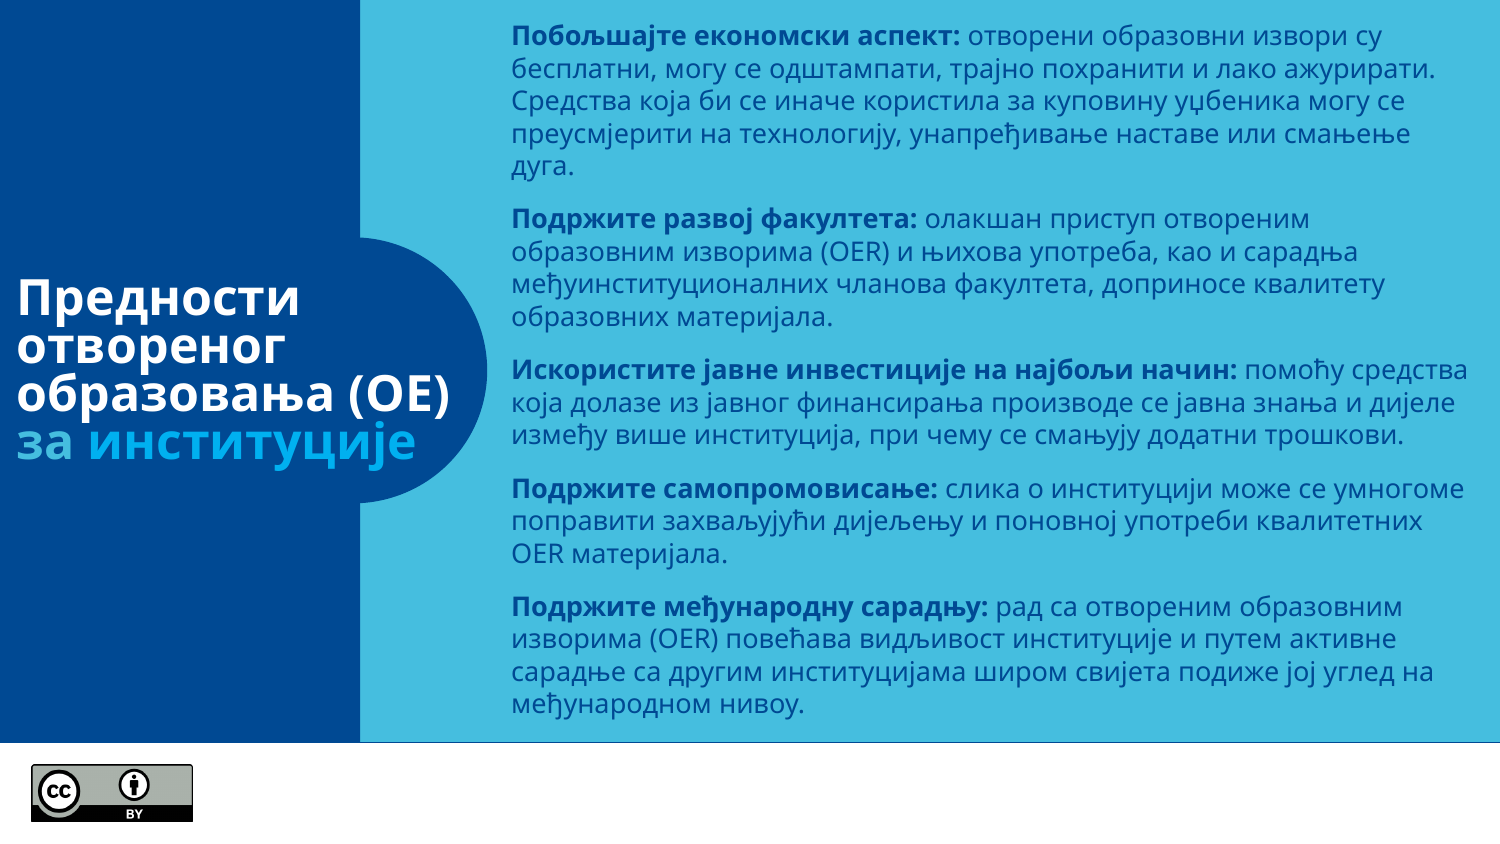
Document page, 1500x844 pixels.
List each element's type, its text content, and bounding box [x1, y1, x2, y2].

text_box [0, 750, 1500, 844]
text_box [0, 0, 361, 742]
picture [31, 764, 193, 822]
text_box [284, 485, 421, 504]
text_box Побољшајте економски аспект: отворени образовни извори су бесплатни, могу се одштампати, трајно похранити и лако ажурирати. Средства која би се иначе користила за куповину уџбеника могу се преусмјерити на технологију, унапређивање наставе или смањење дуга. Подржите развој факултета: олакшан приступ отвореним образовним изворима (OER) и њихова употреба, као и сарадња међуинституционалних чланова факултета, доприносе квалитету образовних материјала. Искористите јавне инвестиције на најбољи начин: помоћу средства која долазе из јавног финансирања производе се јавна знања и дијеле између више институција, при чему се смањују додатни трошкови. Подржите самопромовисање: слика о институцији може се умногоме поправити захваљујући дијељењу и поновној употреби квалитетних OER материјала. Подржите међународну сарадњу: рад са отвореним образовним изворима (OER) повећава видљивост институције и путем активне сарадње са другим институцијама широм свијета подиже јој углед на међународном нивоу. [496, 3, 1488, 735]
text_box Предности отвореног образовања (ОЕ) за институције [1, 262, 488, 485]
text_box [274, 237, 431, 262]
